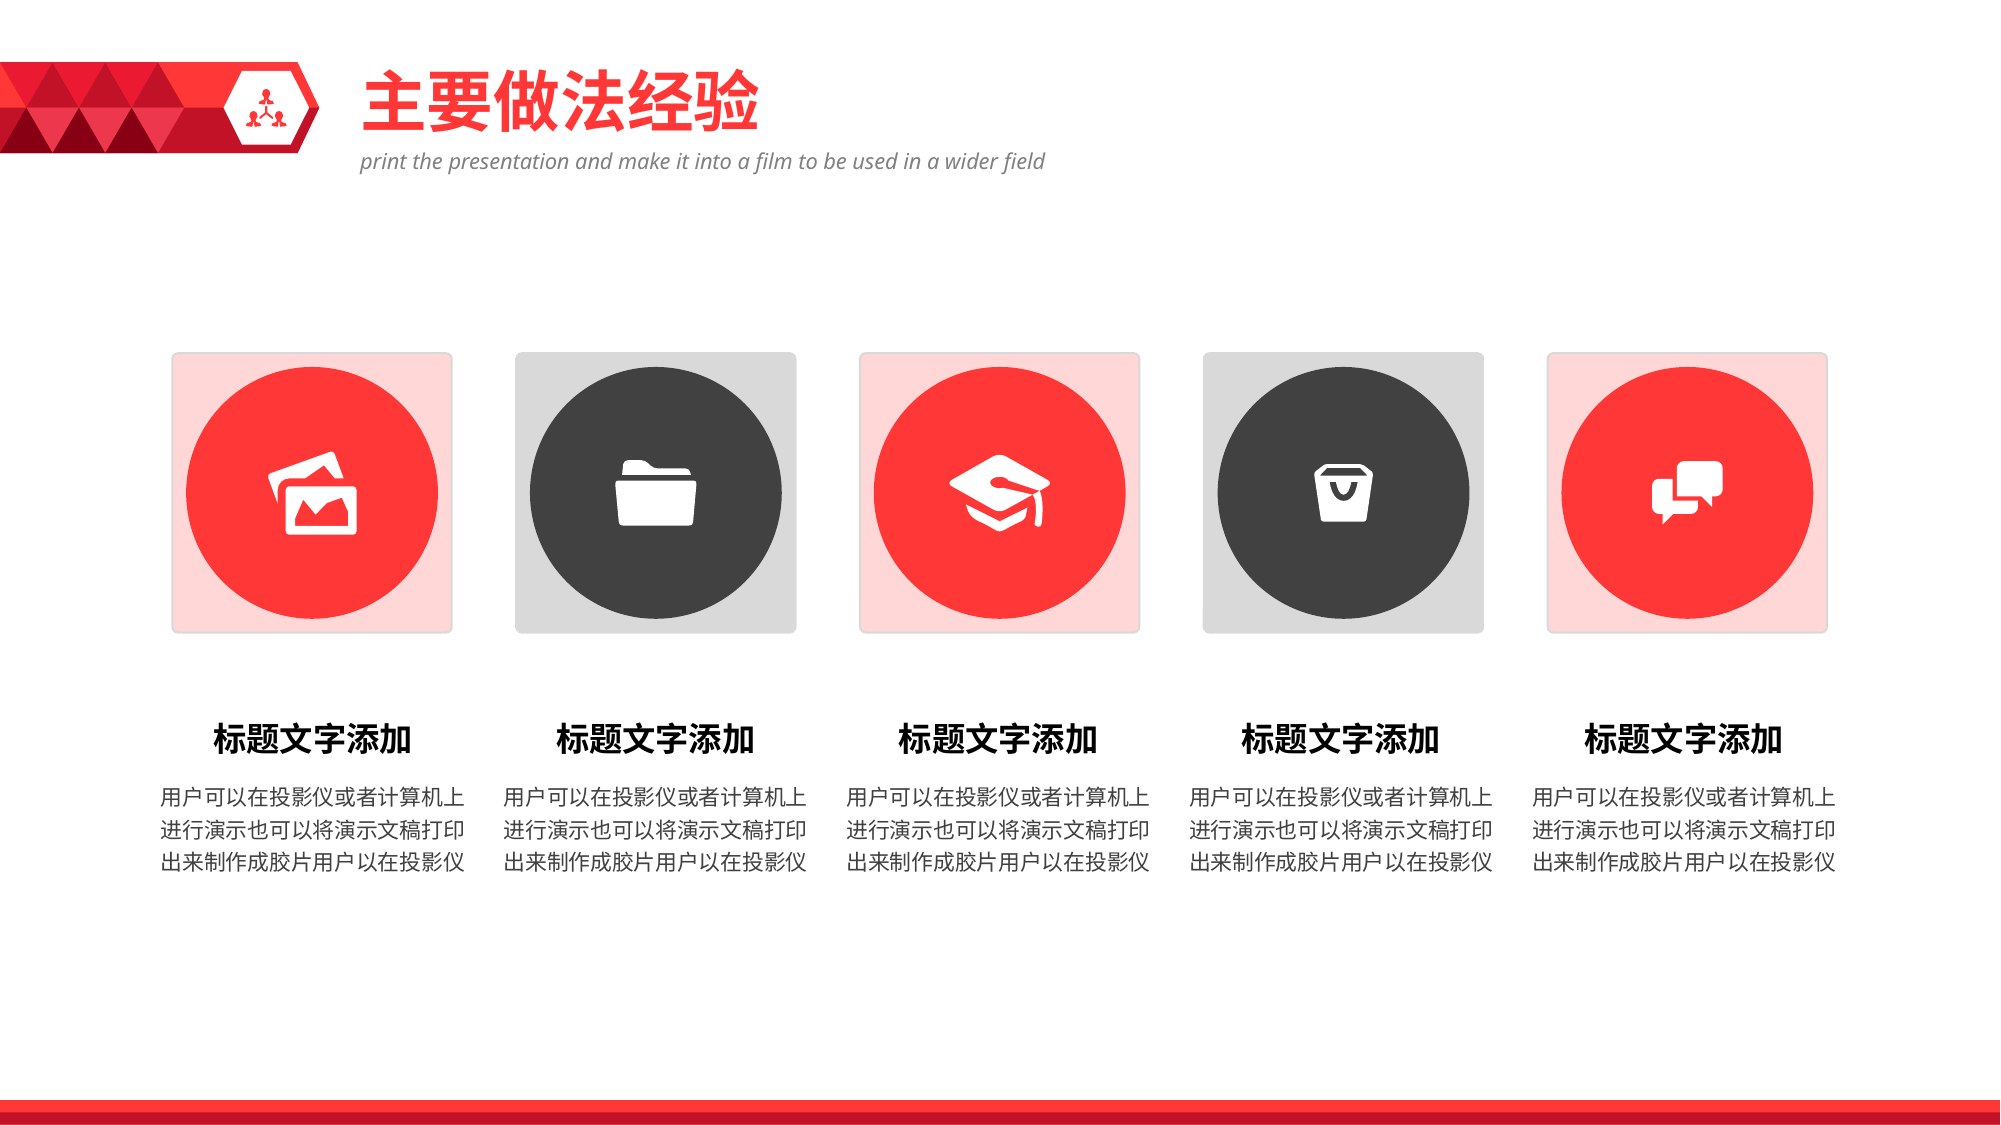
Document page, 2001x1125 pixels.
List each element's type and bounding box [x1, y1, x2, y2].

text_box [345, 52, 1148, 180]
text_box [171, 352, 453, 634]
text_box [1202, 352, 1485, 634]
text_box [1216, 365, 1471, 620]
text_box [1560, 365, 1815, 620]
text_box [615, 480, 697, 526]
text_box [185, 365, 439, 620]
text_box [872, 365, 1127, 620]
text_box [515, 352, 797, 634]
text_box [830, 702, 1167, 884]
text_box [285, 486, 357, 535]
text_box [1652, 478, 1698, 525]
text_box [965, 504, 1028, 532]
text_box [622, 460, 691, 475]
text_box [487, 702, 825, 884]
text_box [1173, 702, 1510, 884]
text_box [949, 454, 1050, 527]
text_box [268, 451, 344, 504]
text_box [144, 702, 482, 884]
text_box [1314, 464, 1373, 522]
text_box [1516, 702, 1853, 884]
text_box [858, 352, 1141, 634]
text_box [1546, 352, 1829, 634]
text_box [528, 365, 783, 620]
text_box [1676, 461, 1723, 507]
